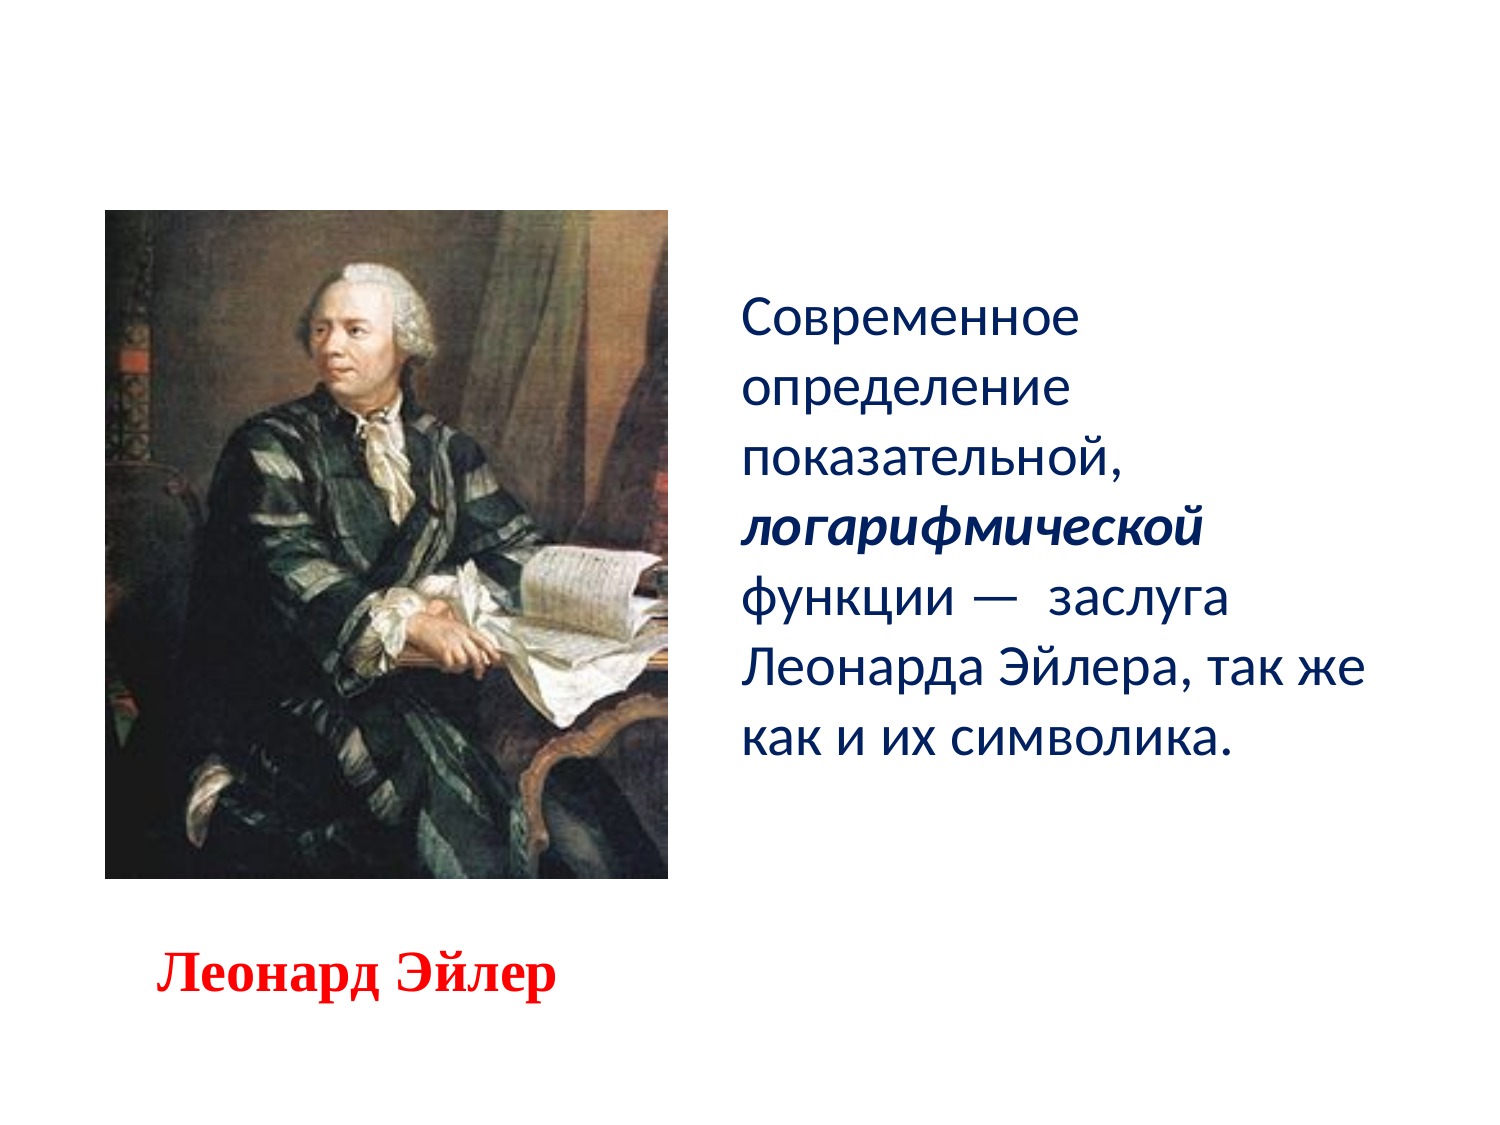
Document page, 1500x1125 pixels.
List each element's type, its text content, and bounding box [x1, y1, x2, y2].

text_box Леонард Эйлер [142, 925, 574, 1011]
text_box Современное определение показательной, логарифмической функции — заслуга Леонарда Эйлера, так же как и их символика. [726, 269, 1418, 775]
picture [105, 210, 669, 880]
